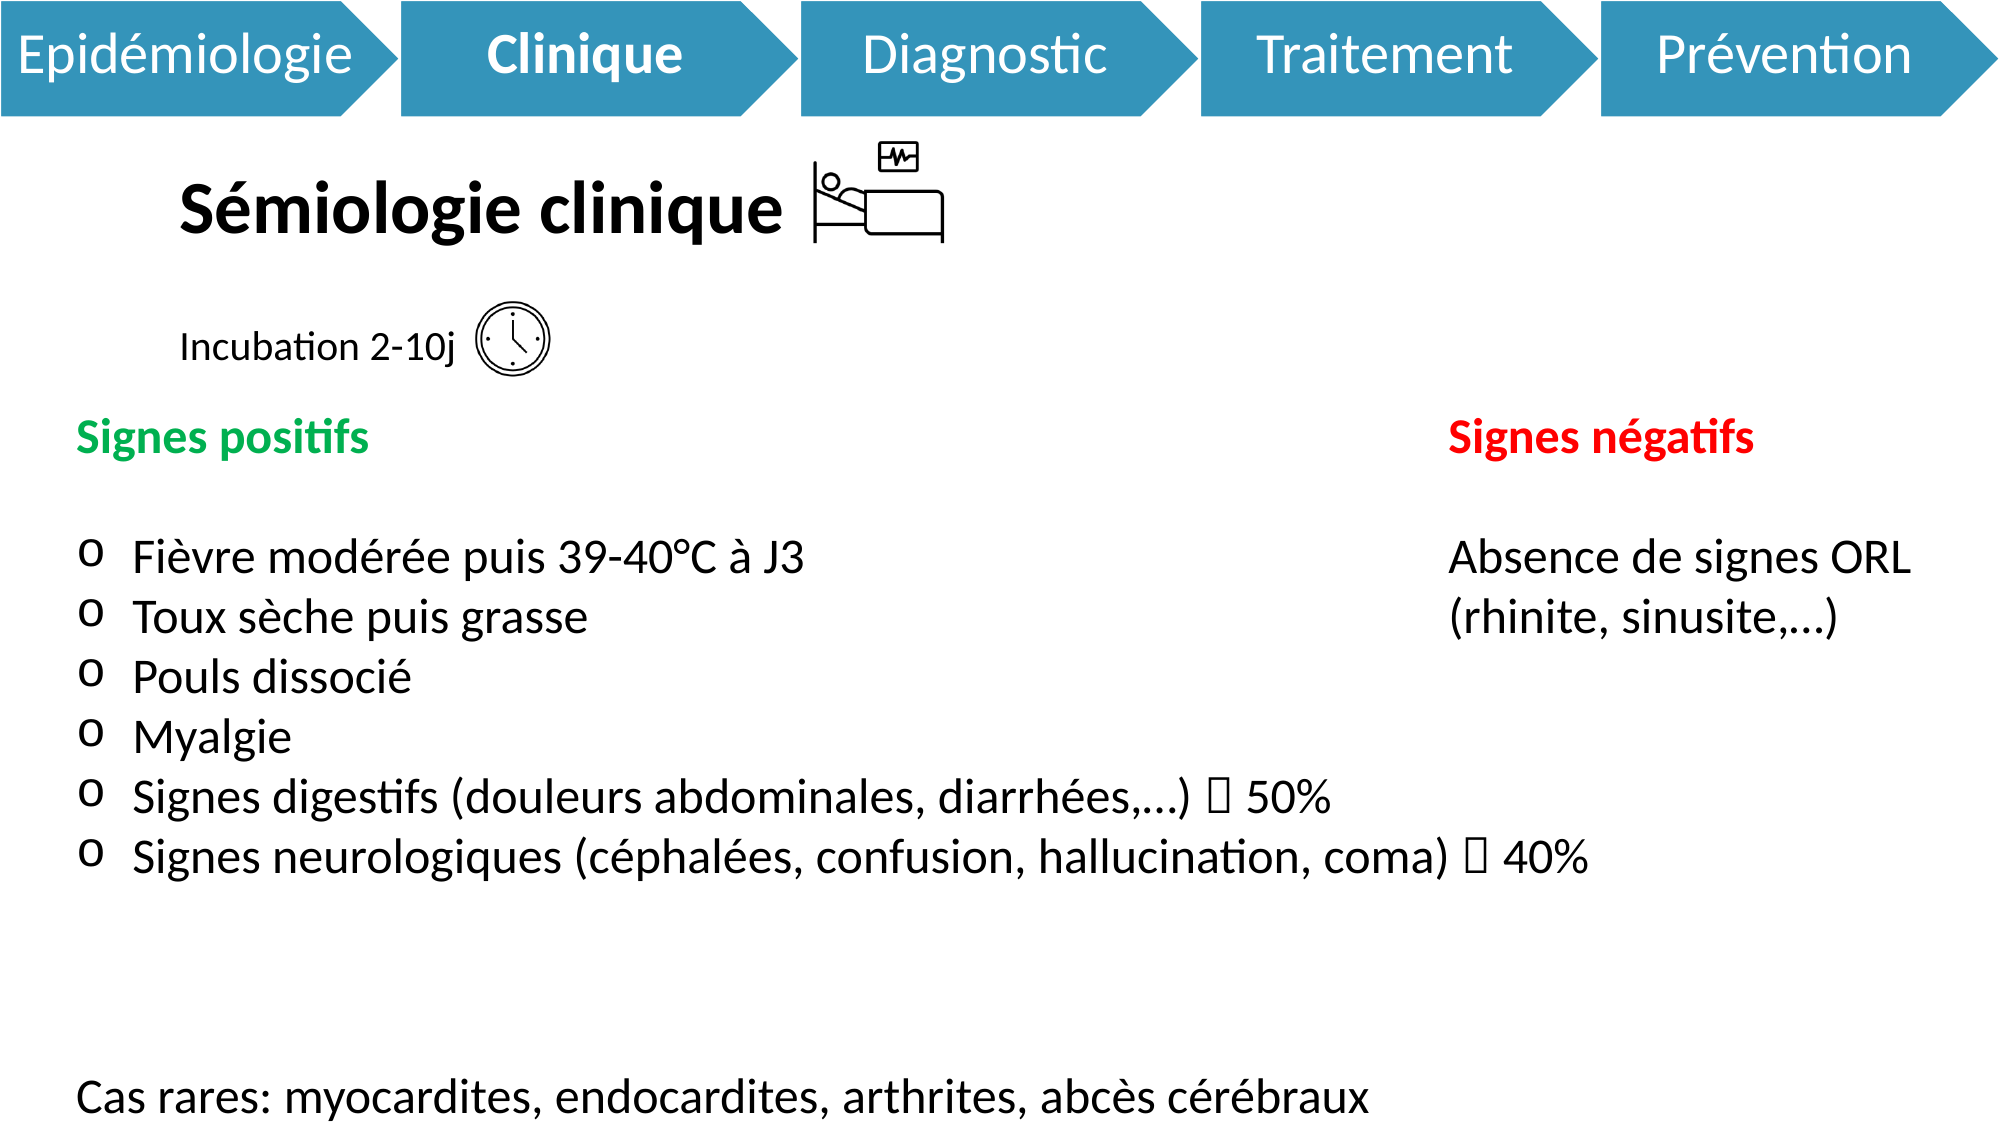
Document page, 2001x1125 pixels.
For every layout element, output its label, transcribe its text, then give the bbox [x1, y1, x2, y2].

text_box Signes négatifs Absence de signes ORL (rhinite, sinusite,…) [1433, 395, 1927, 651]
picture [465, 291, 560, 386]
picture [803, 117, 954, 268]
text_box Sémiologie clinique Incubation 2-10j [164, 151, 801, 377]
text_box Signes positifs Fièvre modérée puis 39-40°C à J3 Toux sèche puis grasse Pouls dissocié Myalgie Signes digestifs (douleurs abdominales, diarrhées,…)  50% Signes neurologiques (céphalées, confusion, hallucination, coma)  40% Cas rares: myocardites, endocardites, arthrites, abcès cérébraux [61, 395, 1605, 1125]
